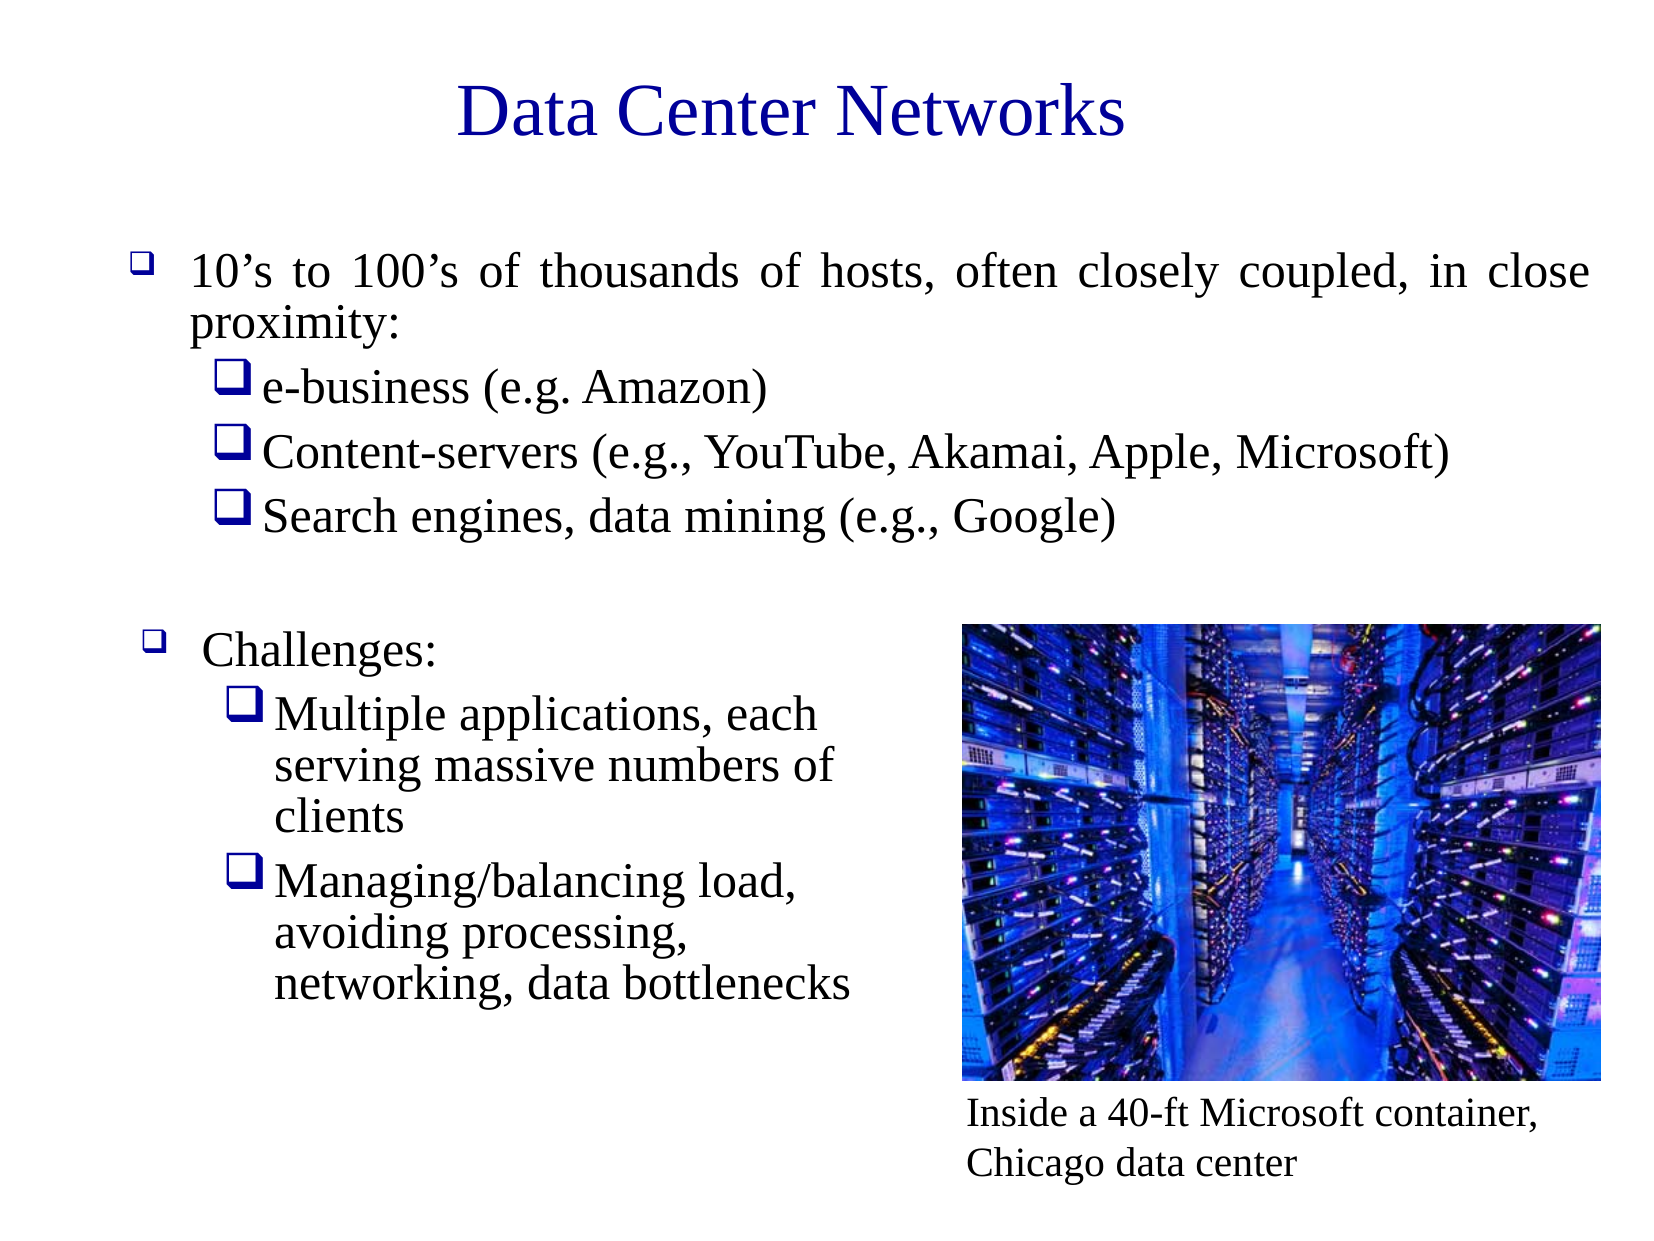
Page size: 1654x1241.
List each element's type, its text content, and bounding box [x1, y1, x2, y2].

text_box 10’s to 100’s of thousands of hosts, often closely coupled, in close proximity: e-business (e.g. Amazon) Content-servers (e.g., YouTube, Akamai, Apple, Microsoft) Search engines, data mining (e.g., Google) [111, 238, 1608, 390]
picture [961, 623, 1601, 1081]
text_box Data Center Networks [98, 20, 1505, 191]
text_box Challenges: Multiple applications, each serving massive numbers of clients Managing/balancing load, avoiding processing, networking, data bottlenecks [123, 616, 915, 1045]
text_box Inside a 40-ft Microsoft container, Chicago data center [949, 1076, 1567, 1194]
